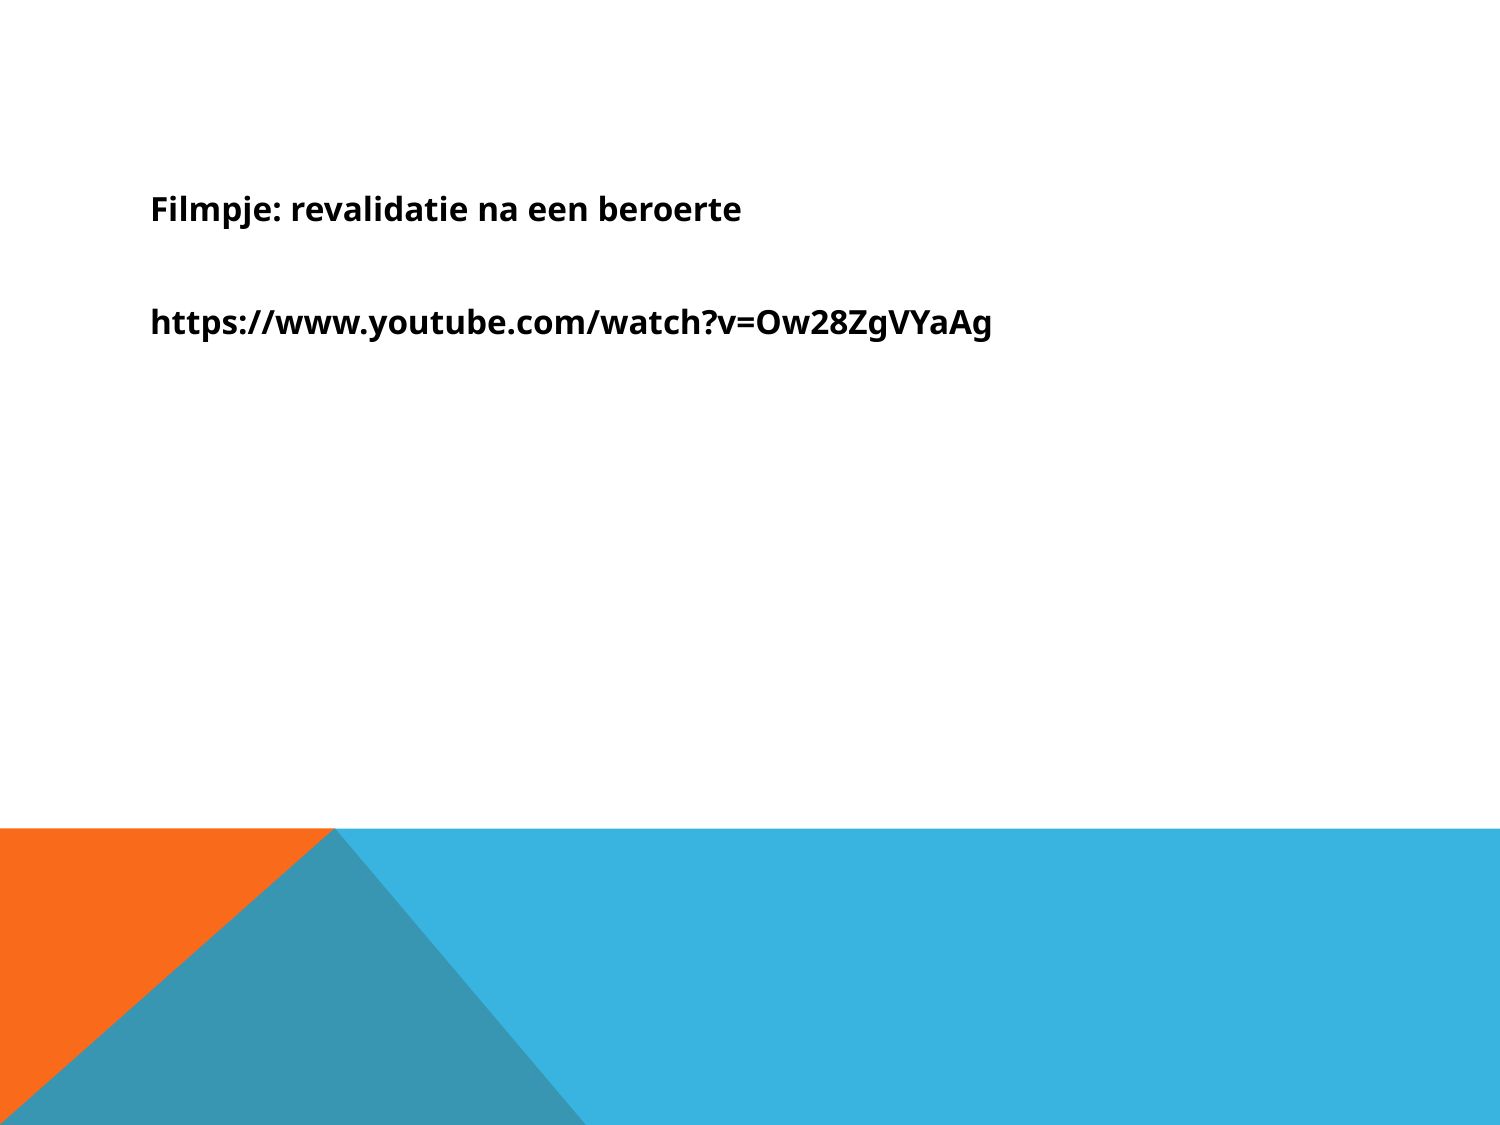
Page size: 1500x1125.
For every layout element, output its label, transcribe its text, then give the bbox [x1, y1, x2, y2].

list Filmpje: revalidatie na een beroerte https://www.youtube.com/watch?v=Ow28ZgVYaAg [135, 180, 1369, 768]
